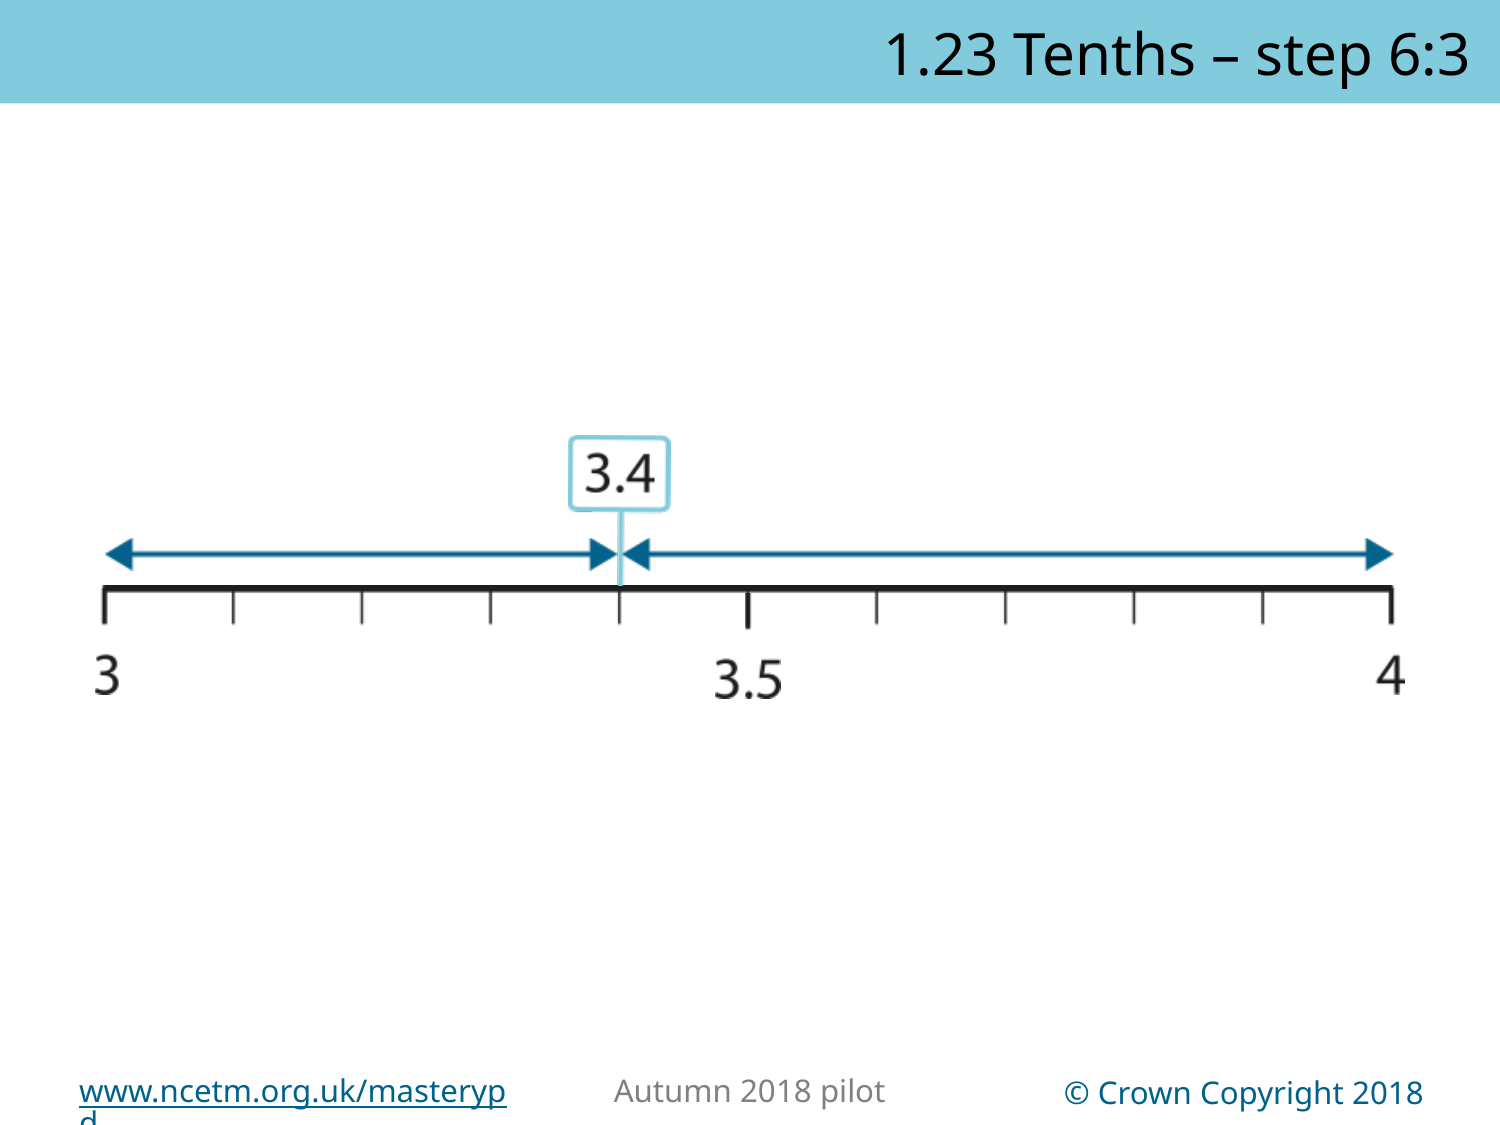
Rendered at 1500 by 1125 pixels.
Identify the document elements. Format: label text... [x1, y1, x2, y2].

list 1.23 Tenths – step 6:3 [0, 0, 1500, 104]
picture [94, 435, 1406, 699]
